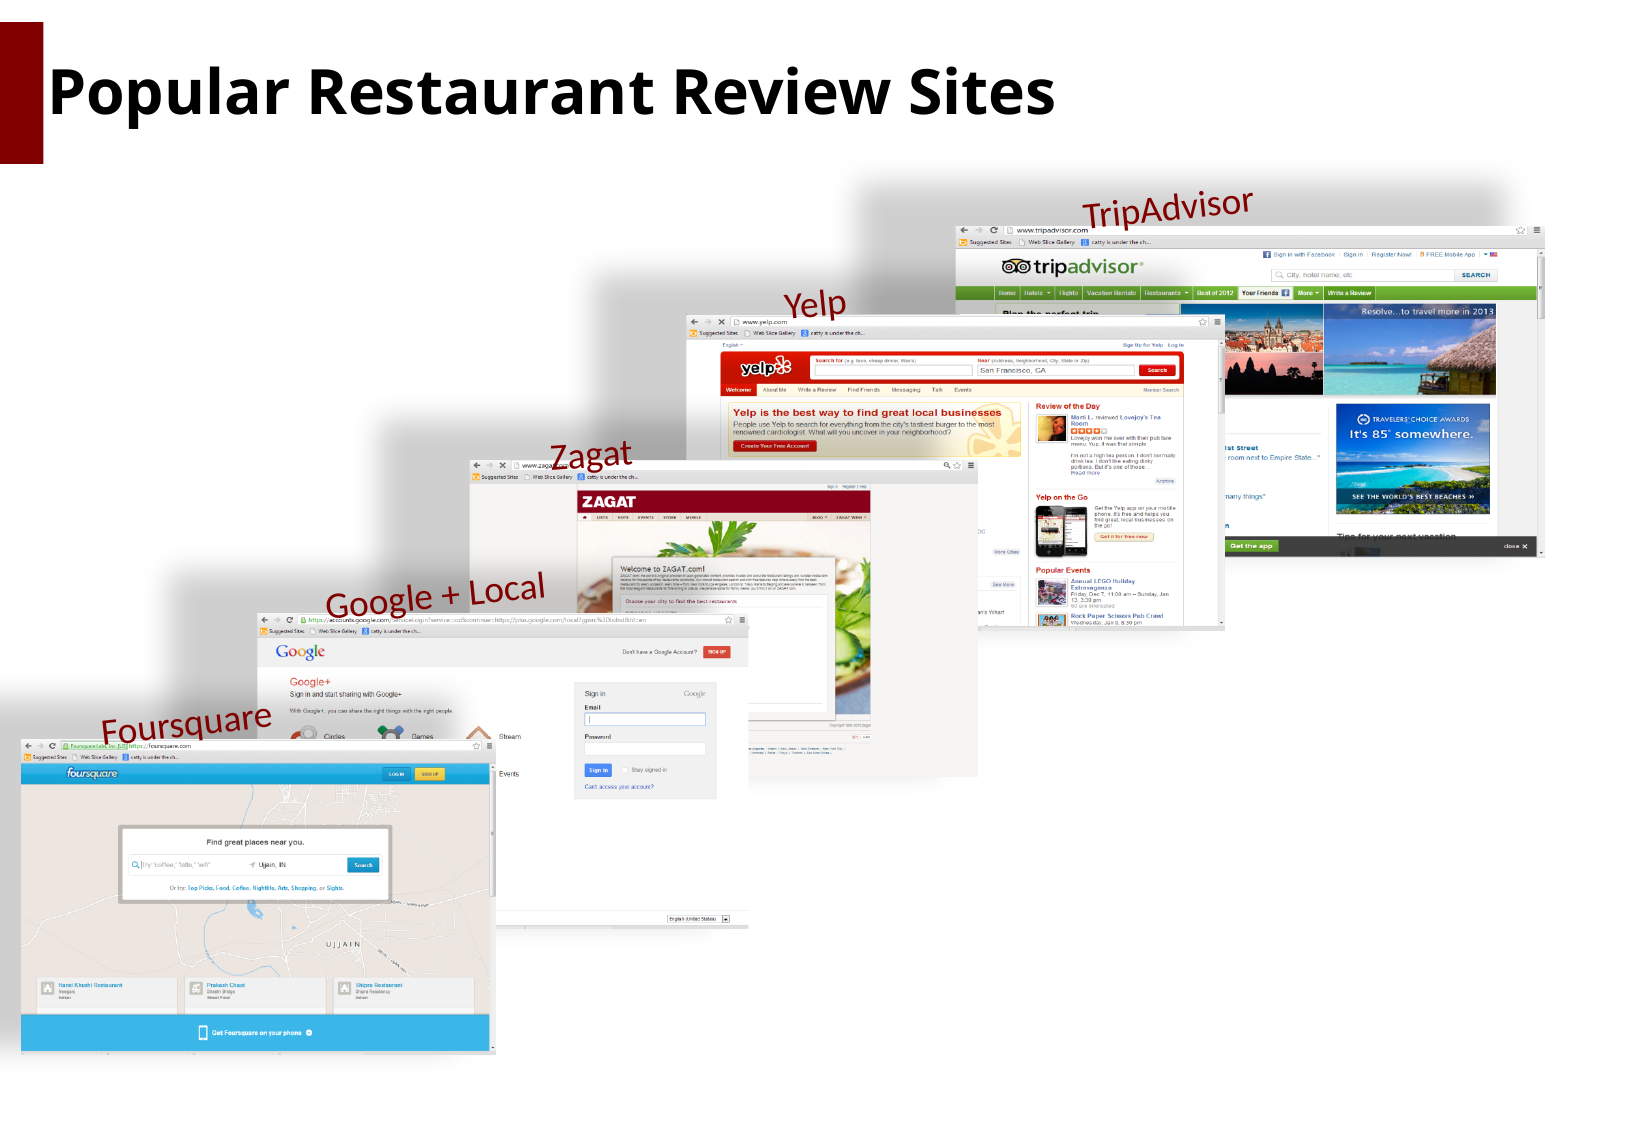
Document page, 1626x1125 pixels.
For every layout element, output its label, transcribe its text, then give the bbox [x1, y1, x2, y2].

text_box [1038, 567, 1413, 697]
text_box TripAdvisor [1065, 165, 1272, 224]
text_box Zagat [533, 418, 648, 458]
text_box Google + Local [307, 560, 464, 611]
picture [20, 225, 1546, 1055]
title Popular Restaurant Review Sites [32, 19, 1581, 161]
text_box Foursquare [82, 683, 251, 738]
text_box Yelp [766, 267, 863, 312]
